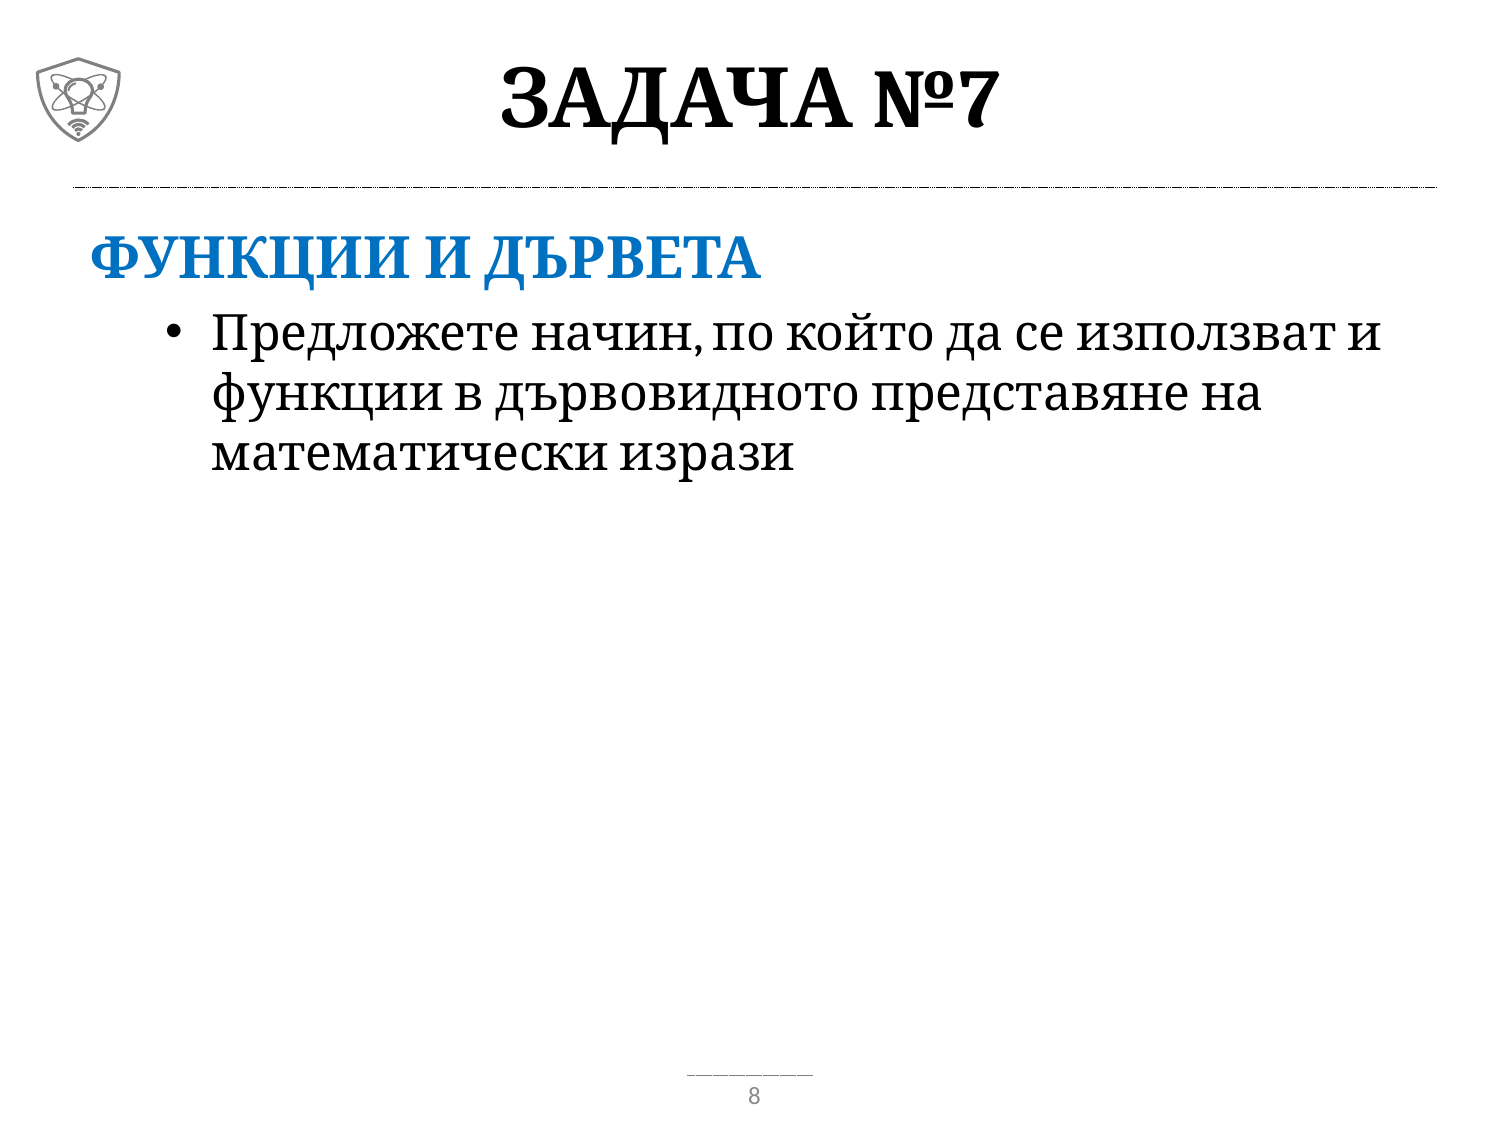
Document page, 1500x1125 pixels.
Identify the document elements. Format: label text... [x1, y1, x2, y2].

title Задача №7 [0, 0, 1500, 188]
list Функции и дървета Предложете начин, по който да се използват и функции в дървовидното представяне на математически изрази [75, 212, 1450, 1063]
slide_number 8 [579, 1065, 930, 1125]
